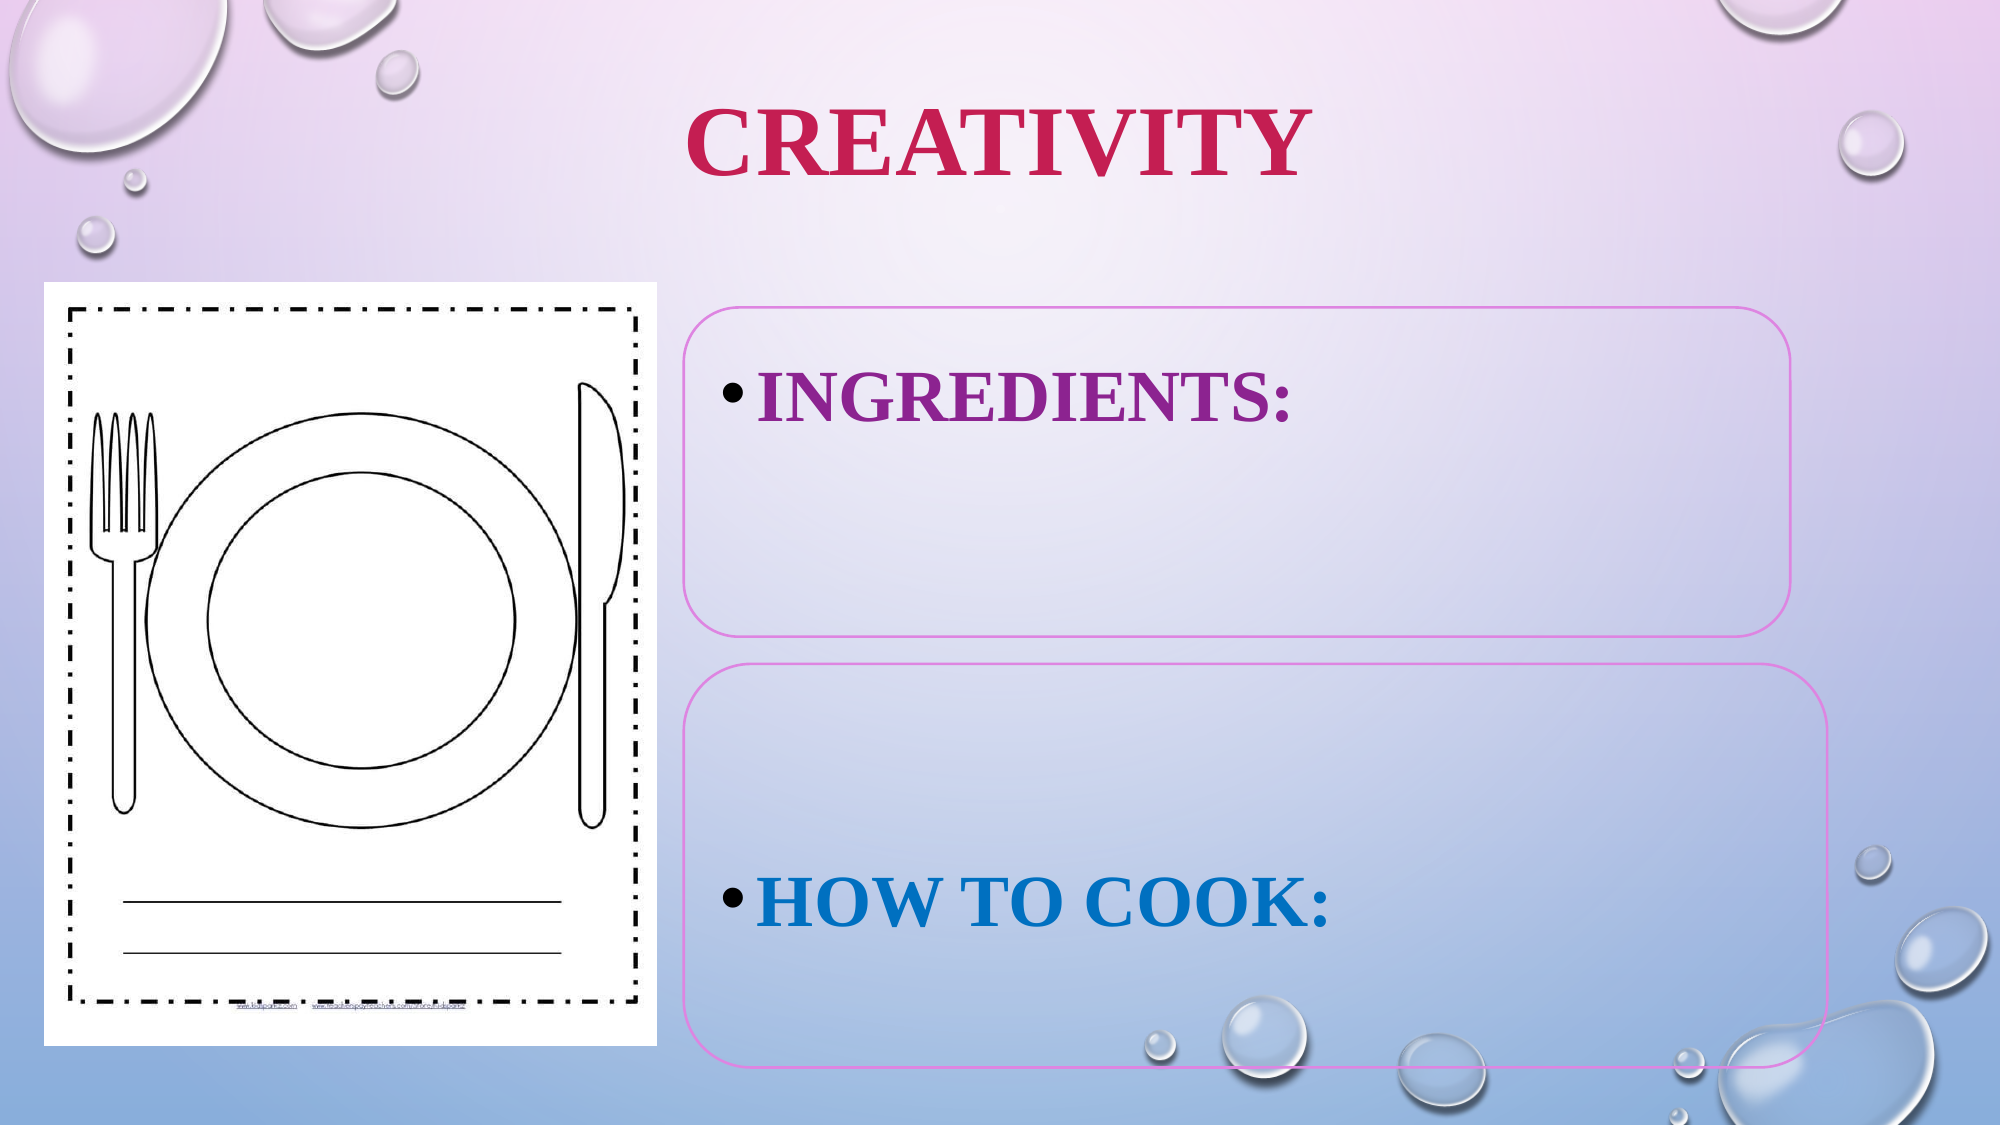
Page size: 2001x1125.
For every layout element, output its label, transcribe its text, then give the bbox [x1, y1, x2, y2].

text_box [682, 662, 1829, 1069]
text_box [682, 306, 1792, 638]
picture [0, 0, 2000, 1125]
list Ingredients: How to cook: [705, 323, 1850, 950]
title creativity [149, 12, 1850, 275]
